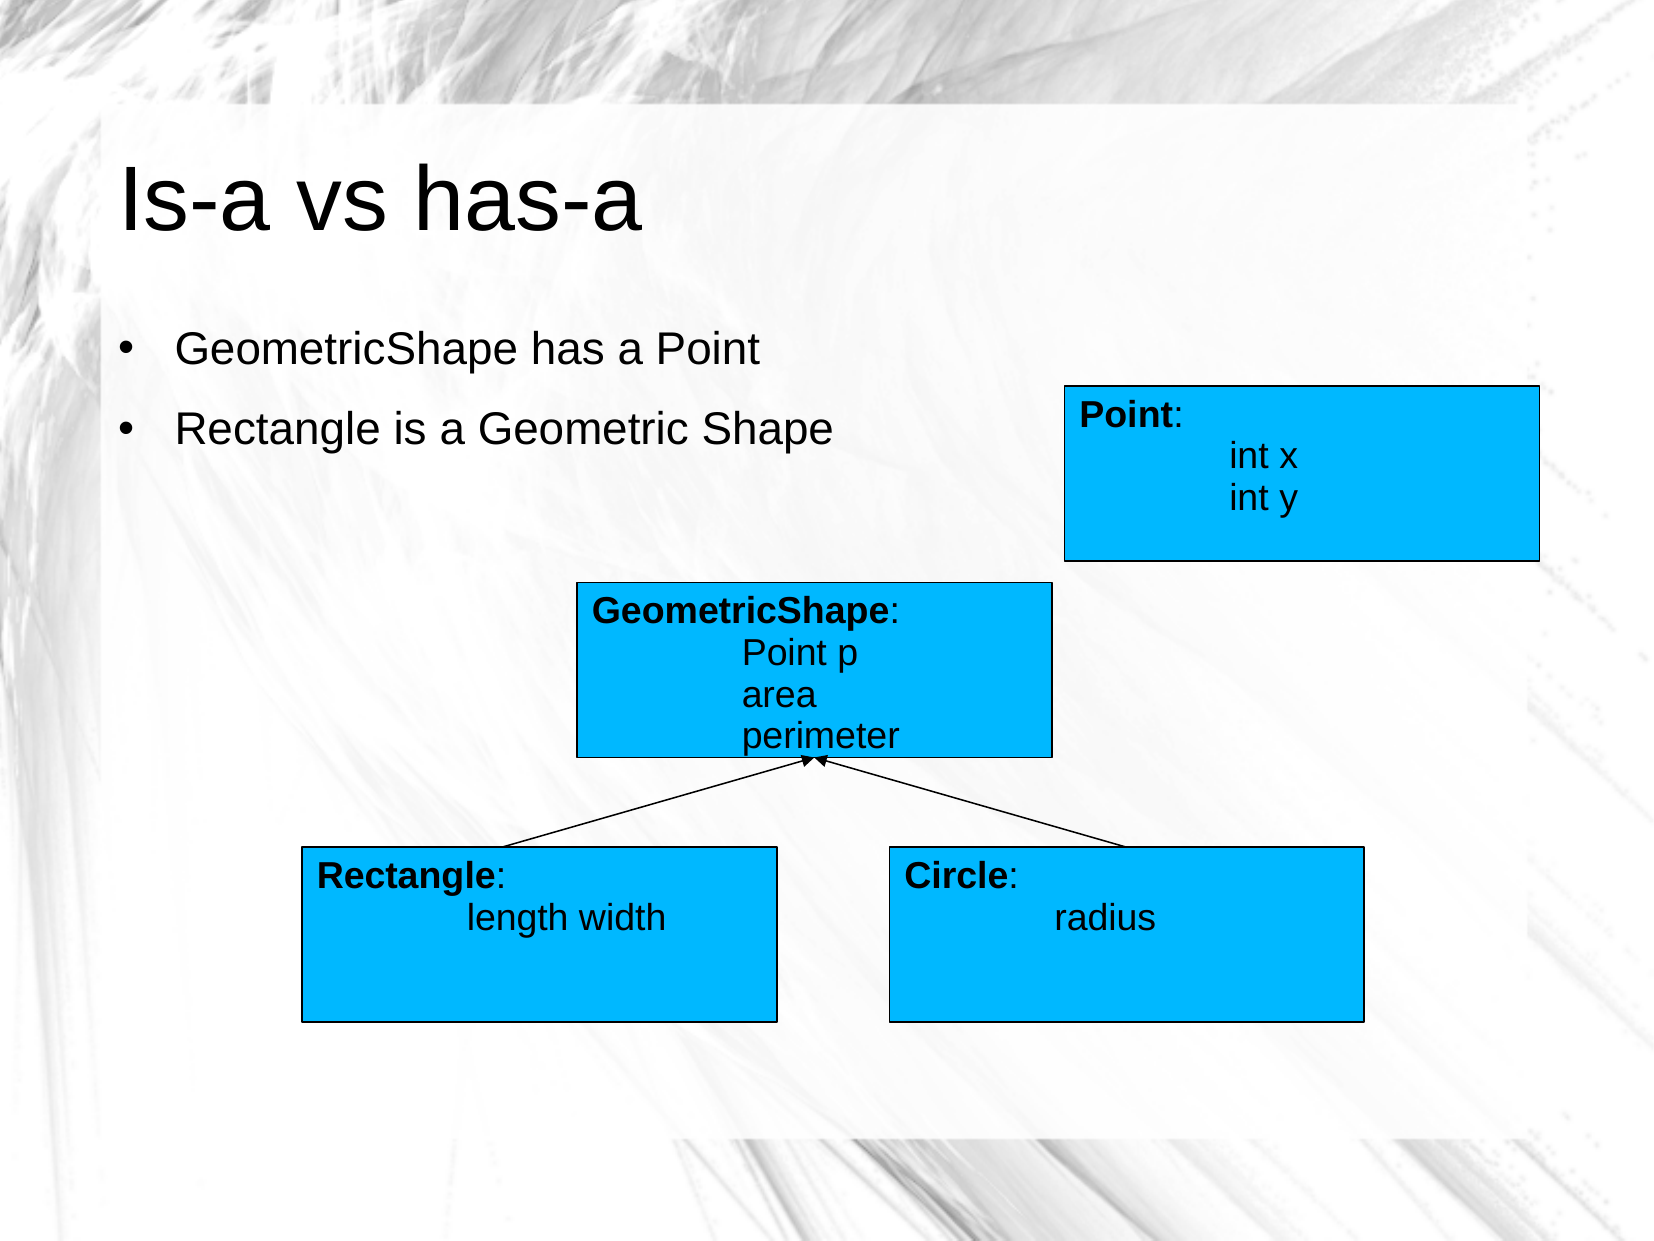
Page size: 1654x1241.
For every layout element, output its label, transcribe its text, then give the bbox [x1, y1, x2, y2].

text_box Rectangle: length width [301, 847, 777, 1023]
text_box GeometricShape: Point p area perimeter [576, 582, 1052, 757]
list GeometricShape has a Point Rectangle is a Geometric Shape [118, 319, 1571, 1109]
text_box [814, 757, 1127, 848]
title Is-a vs has-a [118, 93, 1506, 299]
text_box Circle: radius [889, 847, 1365, 1023]
picture [0, 0, 1654, 1241]
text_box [501, 757, 814, 848]
text_box Point: int x int y [1064, 386, 1540, 562]
